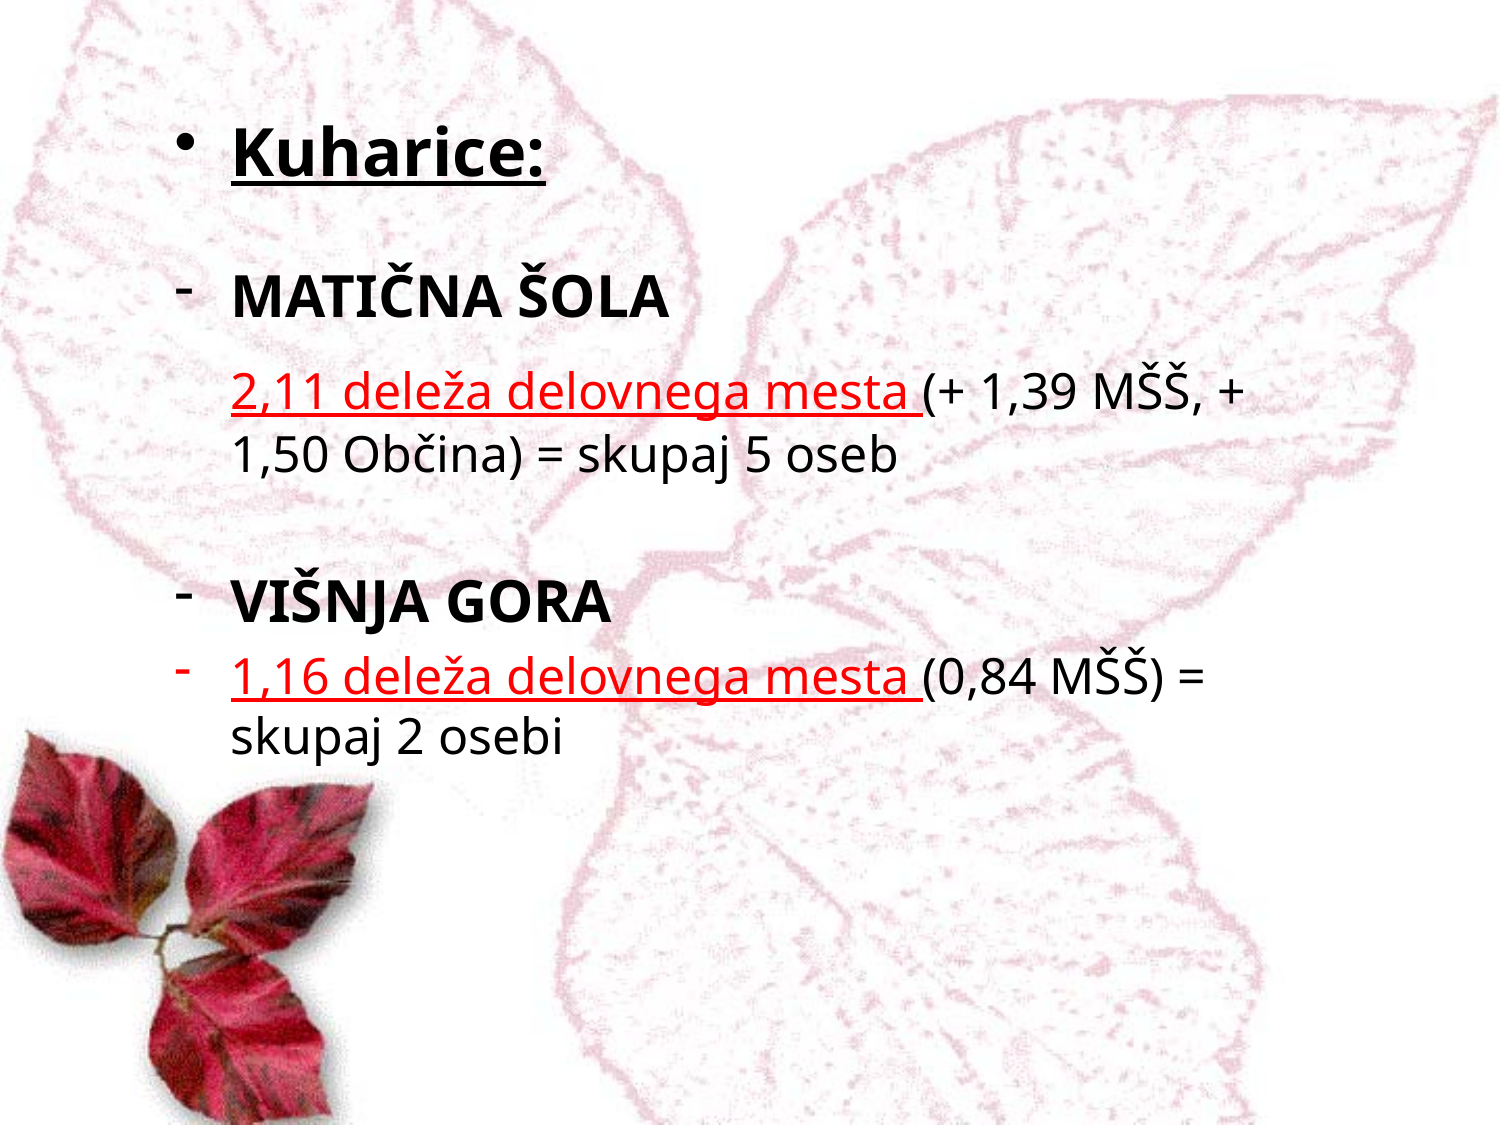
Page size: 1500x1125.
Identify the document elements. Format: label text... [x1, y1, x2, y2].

picture [0, 0, 1500, 1125]
list Kuharice: MATIČNA ŠOLA 2,11 deleža delovnega mesta (+ 1,39 MŠŠ, + 1,50 Občina) = skupaj 5 oseb VIŠNJA GORA 1,16 deleža delovnega mesta (0,84 MŠŠ) = skupaj 2 osebi [159, 101, 1276, 1001]
